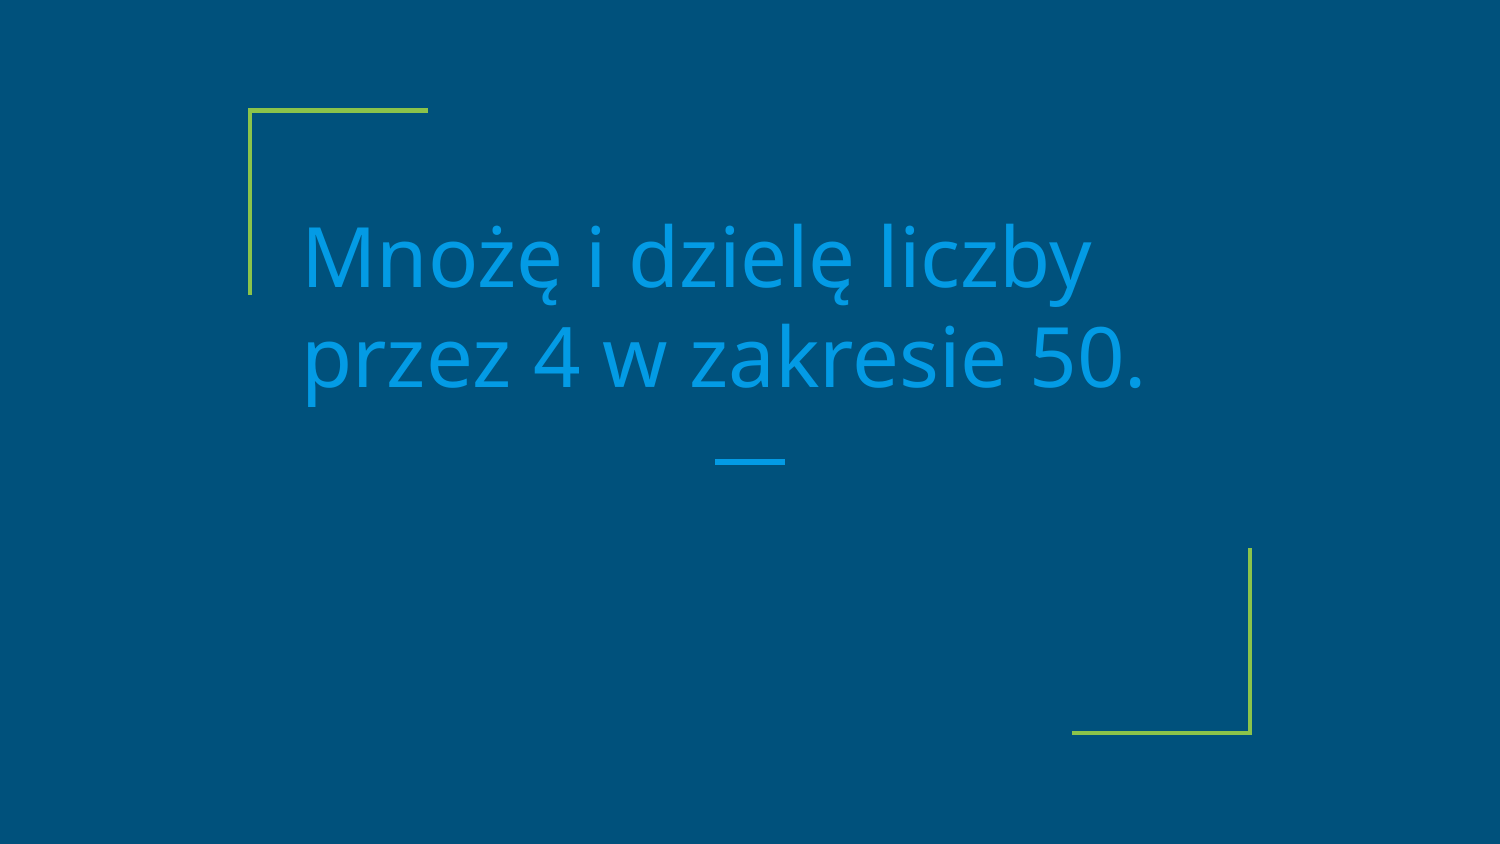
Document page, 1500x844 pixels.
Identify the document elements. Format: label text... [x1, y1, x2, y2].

text_box Mnożę i dzielę liczby przez 4 w zakresie 50. [286, 189, 1201, 450]
